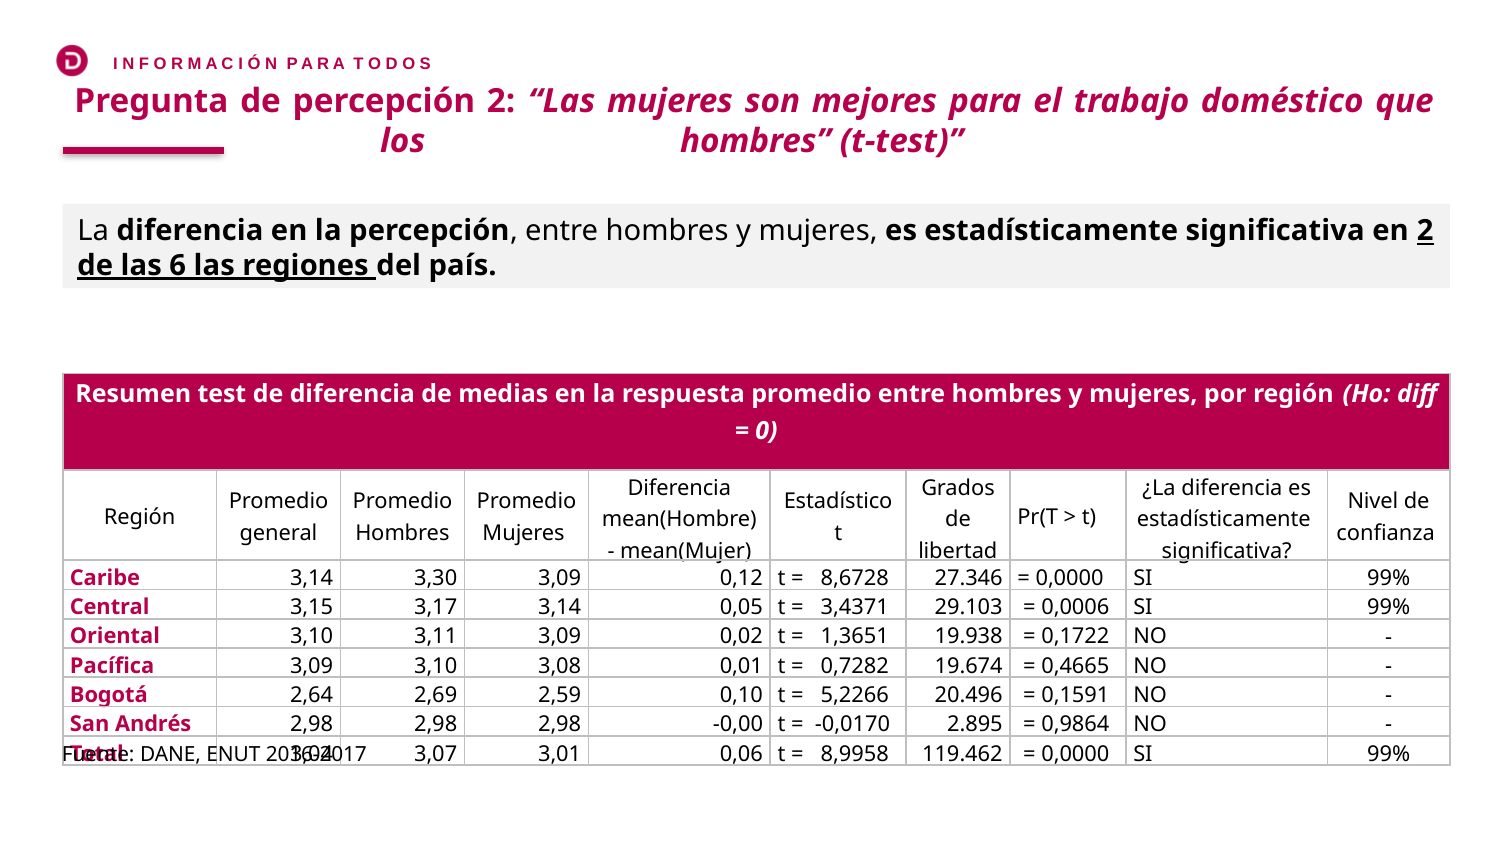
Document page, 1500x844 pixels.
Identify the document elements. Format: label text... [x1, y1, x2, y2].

table_cell 3,30 [341, 561, 464, 589]
table_cell NO [1127, 678, 1327, 706]
table_header Resumen test de diferencia de medias en la respuesta promedio entre hombres y mujeres, por región (Ho: diff = 0) [64, 374, 1449, 469]
table_cell 3,15 [217, 590, 340, 618]
table_cell 3,10 [217, 620, 340, 647]
table_cell = 0,1722 [1011, 620, 1125, 647]
table_cell 3,09 [465, 620, 588, 647]
text_box La diferencia en la percepción, entre hombres y mujeres, es estadísticamente significativa en 2 de las 6 las regiones del país. [62, 203, 1450, 289]
table_cell SI [1127, 737, 1327, 764]
text_box Pregunta de percepción 2: “Las mujeres son mejores para el trabajo doméstico que los hombres” (t-test)” [39, 42, 1450, 167]
table_cell 2,64 [217, 678, 340, 706]
table_cell 2,98 [217, 707, 340, 733]
table_cell NO [1127, 620, 1327, 647]
table_cell = 0,0000 [1011, 561, 1125, 589]
table_cell t = 3,4371 [771, 590, 905, 618]
table_cell -0,00 [589, 707, 769, 735]
table_cell = 0,9864 [1011, 707, 1125, 735]
table_cell = 0,4665 [1011, 649, 1125, 676]
table_cell = 0,1591 [1011, 678, 1125, 706]
table_cell t = 0,7282 [771, 649, 905, 676]
table_cell t = 8,9958 [771, 737, 905, 764]
table_cell Promedio Mujeres [465, 471, 588, 559]
table_cell Caribe [64, 561, 216, 589]
table_cell 3,17 [341, 590, 464, 618]
table_cell 3,09 [217, 649, 340, 676]
table_cell 3,14 [465, 590, 588, 618]
table_cell 3,14 [217, 561, 340, 589]
table_cell t = 5,2266 [771, 678, 905, 706]
table_cell 2,59 [465, 678, 588, 706]
table_cell Promedio general [217, 471, 340, 559]
table_cell Promedio Hombres [341, 471, 464, 559]
table_cell Estadístico t [771, 471, 905, 559]
table_cell = 0,0006 [1011, 590, 1125, 618]
table_cell 0,12 [589, 561, 769, 589]
table_cell ¿La diferencia es estadísticamente significativa? [1127, 471, 1327, 559]
table_cell 99% [1328, 737, 1449, 764]
table_cell Pacífica [64, 649, 216, 676]
table_cell 0,05 [589, 590, 769, 618]
table_cell NO [1127, 649, 1327, 676]
table_cell 0,10 [589, 678, 769, 706]
table_cell Pr(T > t) [1011, 471, 1125, 559]
table_cell 0,06 [589, 737, 769, 764]
table_cell Grados de libertad [907, 471, 1009, 559]
table_cell Diferencia mean(Hombre) - mean(Mujer) [589, 471, 769, 559]
table_cell 3,08 [465, 649, 588, 676]
table_cell Central [64, 590, 216, 618]
table_cell 20.496 [907, 678, 1009, 706]
table_cell t = -0,0170 [771, 707, 905, 735]
table_cell 2.895 [907, 707, 1009, 735]
table_cell 2,69 [341, 678, 464, 706]
table_cell 3,01 [465, 737, 588, 764]
table_cell 19.674 [907, 649, 1009, 676]
table_cell 3,07 [382, 737, 464, 764]
table_cell 27.346 [907, 561, 1009, 589]
table_cell 2,98 [465, 707, 588, 735]
table_cell 29.103 [907, 590, 1009, 618]
table_cell 99% [1328, 590, 1449, 618]
table_cell 3,10 [341, 649, 464, 676]
table_cell t = 1,3651 [771, 620, 905, 647]
table_cell SI [1127, 590, 1327, 618]
table_cell Región [64, 471, 216, 559]
table_cell 3,11 [341, 620, 464, 647]
table_cell 99% [1328, 561, 1449, 589]
table_cell - [1328, 678, 1449, 706]
table_cell Nivel de confianza [1328, 471, 1449, 559]
table_cell - [1328, 620, 1449, 647]
table_cell t = 8,6728 [771, 561, 905, 589]
table_cell 3,09 [465, 561, 588, 589]
table_cell 119.462 [907, 737, 1009, 764]
table_cell - [1328, 707, 1449, 735]
table_cell San Andrés [64, 707, 216, 733]
table_cell Bogotá [64, 678, 216, 706]
table_cell SI [1127, 561, 1327, 589]
table_cell = 0,0000 [1011, 737, 1125, 764]
table_cell 0,01 [589, 649, 769, 676]
table_cell 19.938 [907, 620, 1009, 647]
table_cell Oriental [64, 620, 216, 647]
text_box Fuente: DANE, ENUT 2016-2017 [47, 733, 382, 773]
table_cell 2,98 [341, 707, 464, 735]
table_cell 0,02 [589, 620, 769, 647]
table_cell - [1328, 649, 1449, 676]
table_cell NO [1127, 707, 1327, 735]
